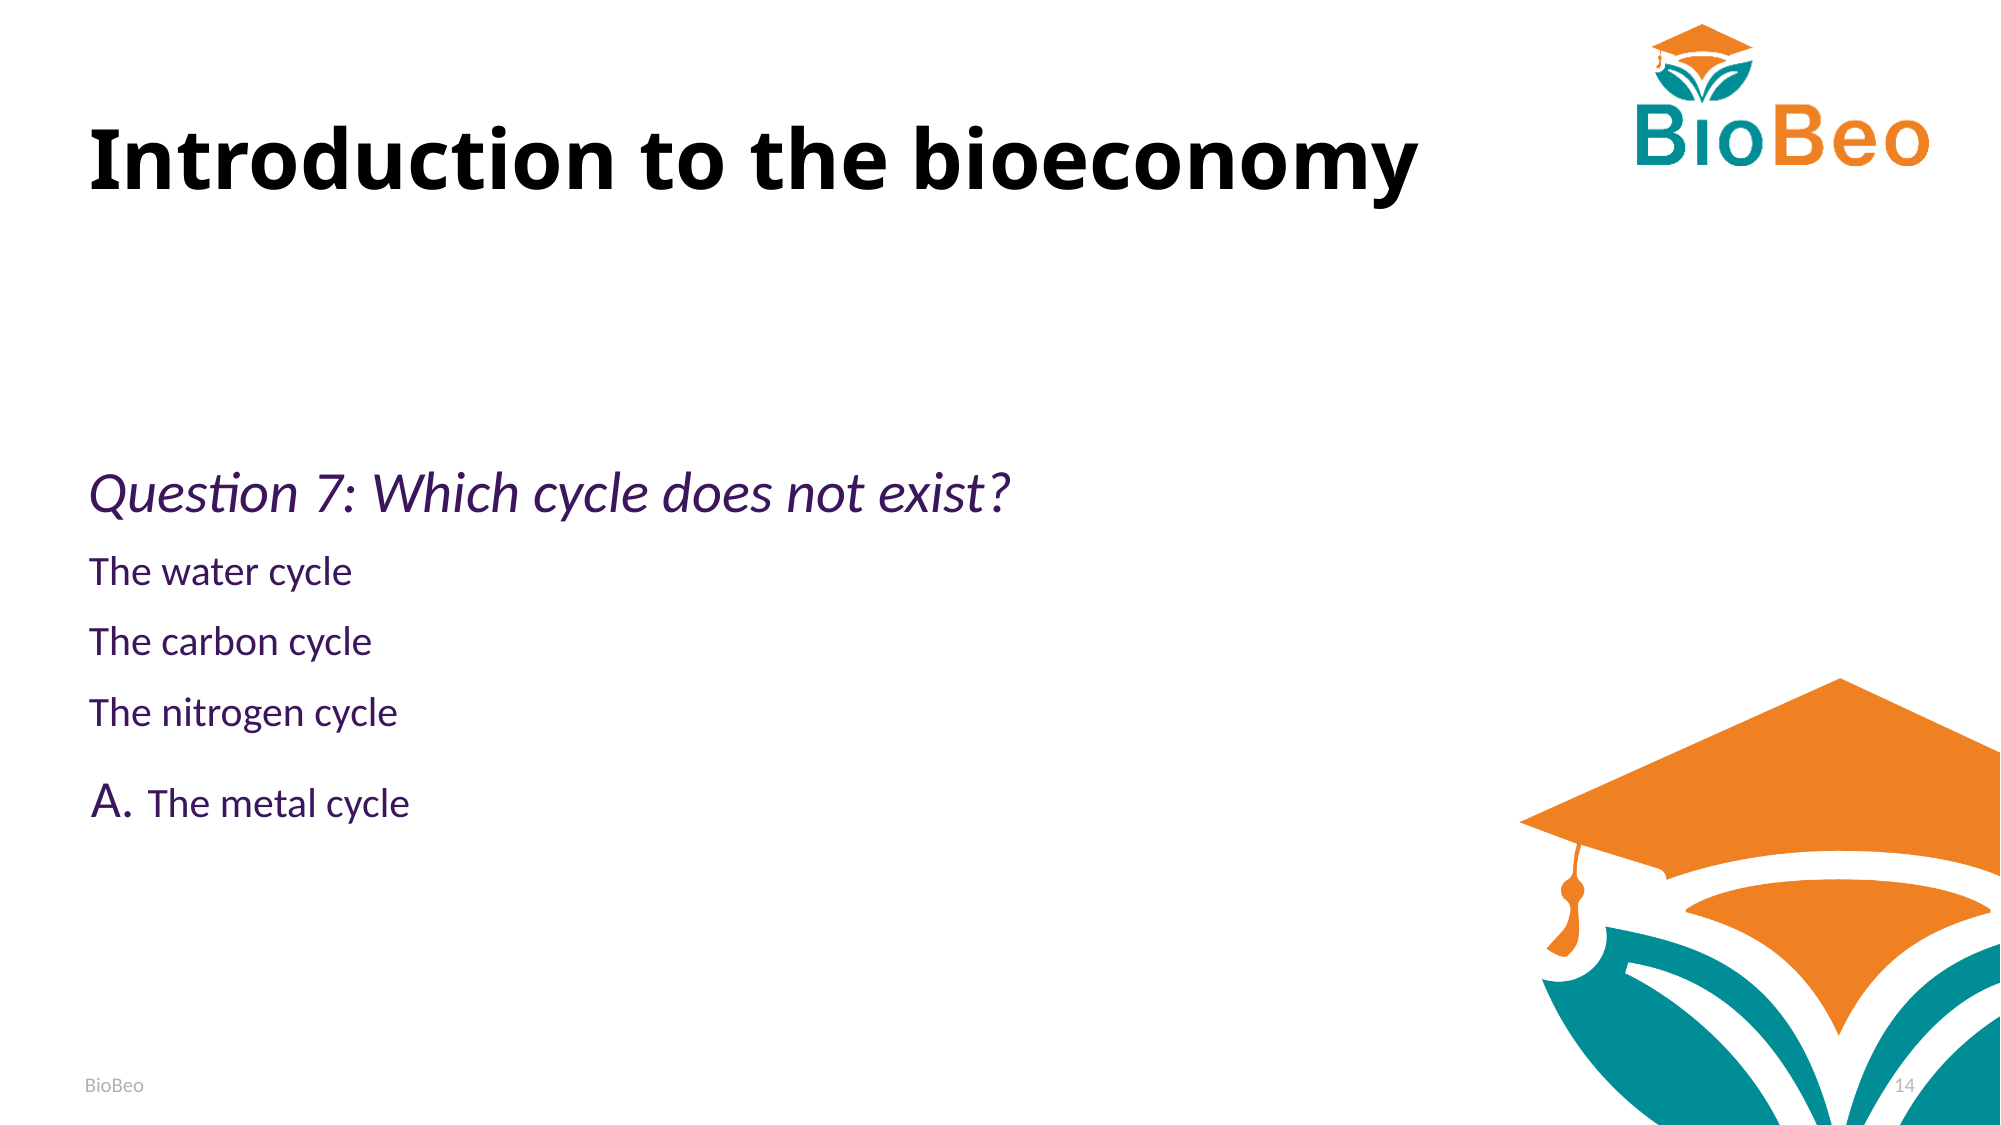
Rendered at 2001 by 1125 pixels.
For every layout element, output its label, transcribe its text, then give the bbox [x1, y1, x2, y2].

title Introduction to the bioeconomy [74, 88, 1935, 237]
slide_number 14 [1818, 1065, 1931, 1103]
text_box Question 7: Which cycle does not exist? The water cycle The carbon cycle The nitrogen cycle The metal cycle [74, 441, 1819, 834]
picture [1635, 22, 1931, 88]
picture [1478, 618, 2000, 1125]
footer BioBeo [69, 1065, 1805, 1103]
